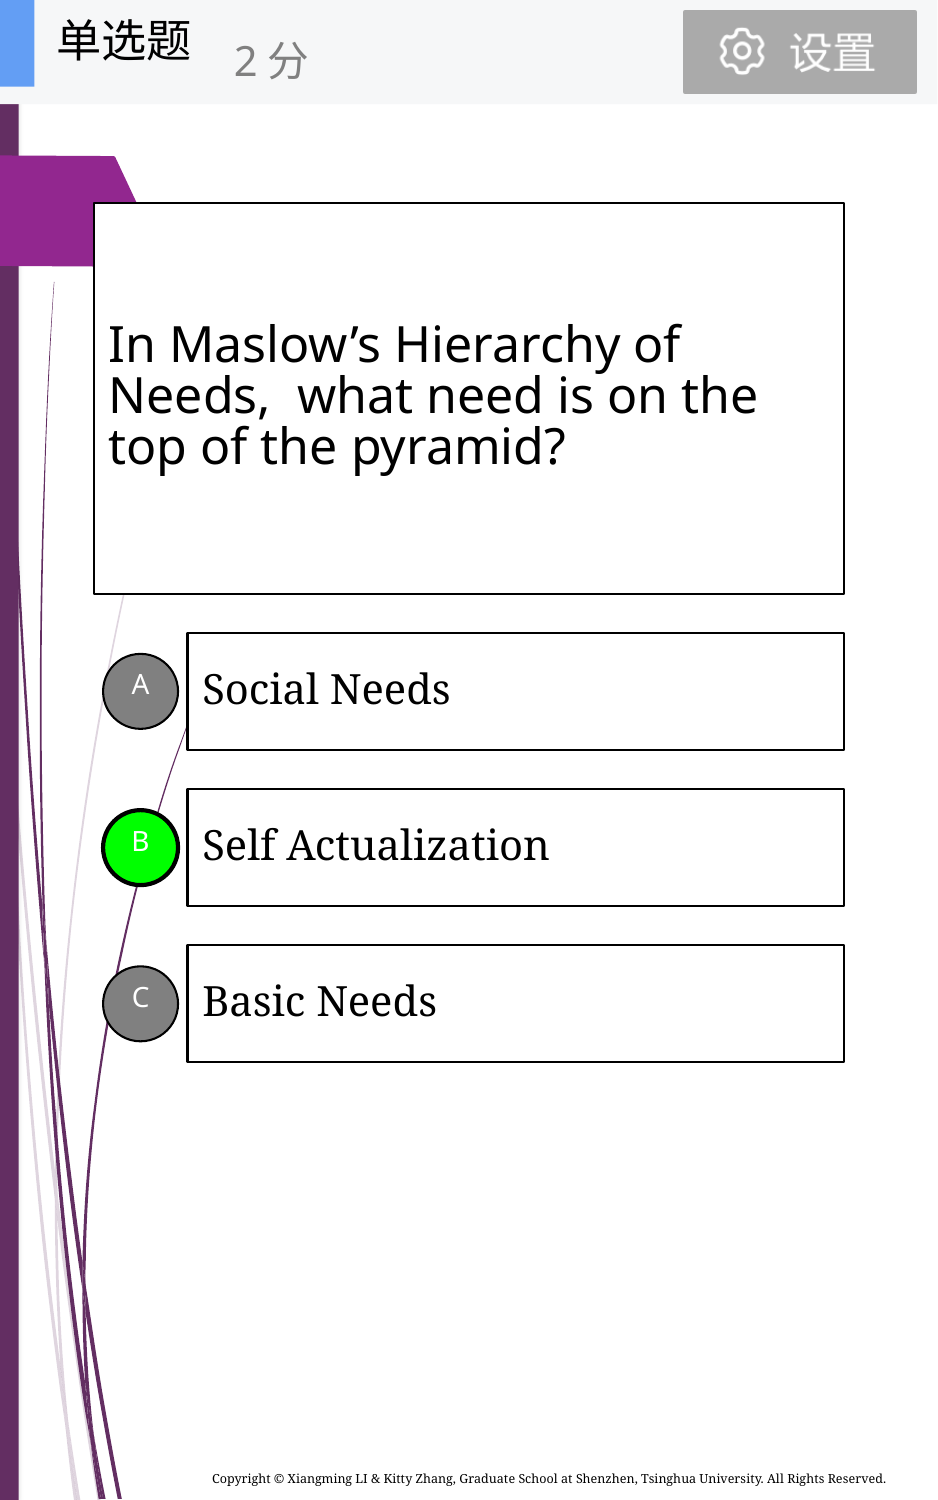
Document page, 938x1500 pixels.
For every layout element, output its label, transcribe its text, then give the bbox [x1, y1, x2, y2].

picture [683, 10, 917, 94]
text_box B [103, 810, 179, 886]
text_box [0, 0, 938, 105]
text_box A [103, 653, 179, 729]
text_box Social Needs [187, 632, 844, 750]
text_box C [103, 966, 179, 1042]
text_box Basic Needs [187, 945, 844, 1063]
text_box In Maslow’s Hierarchy of Needs, what need is on the top of the pyramid? [93, 203, 844, 594]
text_box Self Actualization [187, 788, 844, 907]
